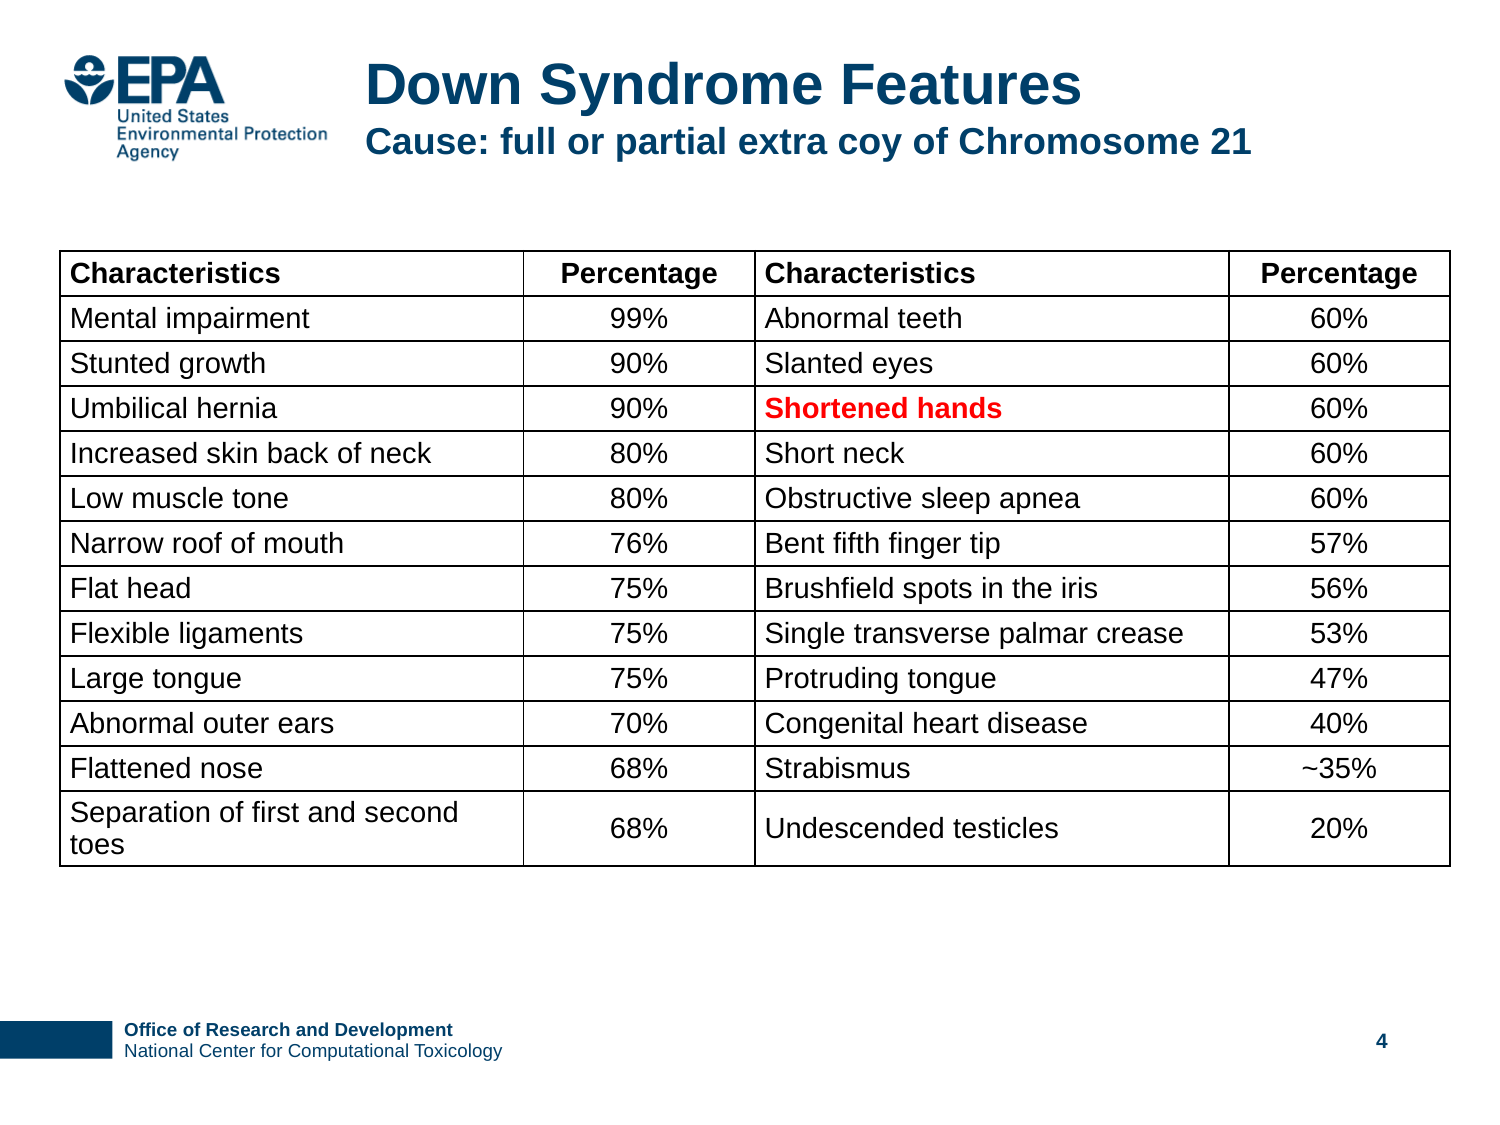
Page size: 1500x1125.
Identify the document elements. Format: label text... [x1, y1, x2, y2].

picture [0, 0, 1500, 1125]
table_cell Undescended testicles [756, 792, 1228, 865]
table_cell Stunted growth [61, 342, 523, 385]
table_cell Slanted eyes [756, 342, 1228, 385]
slide_number 4 [1074, 1020, 1388, 1059]
table_cell Separation of first and second toes [61, 792, 523, 865]
table_cell 60% [1230, 387, 1449, 430]
table_cell 56% [1230, 567, 1449, 610]
table_cell 20% [1230, 792, 1449, 865]
table_cell 75% [524, 612, 754, 655]
table_cell 53% [1230, 612, 1449, 655]
table_cell 60% [1230, 432, 1449, 475]
table_cell 68% [524, 792, 754, 865]
table_cell Brushfield spots in the iris [756, 567, 1228, 610]
table_cell 90% [524, 342, 754, 385]
table_cell Flexible ligaments [61, 612, 523, 655]
table_cell Low muscle tone [61, 477, 523, 520]
table_cell 76% [524, 522, 754, 565]
table_cell 60% [1230, 297, 1449, 340]
table_cell Mental impairment [61, 297, 523, 340]
table_cell 80% [524, 432, 754, 475]
table_cell 68% [524, 747, 754, 790]
table_cell Flattened nose [61, 747, 523, 790]
table_cell Strabismus [756, 747, 1228, 790]
table_cell ~35% [1230, 747, 1449, 790]
table_cell Large tongue [61, 657, 523, 700]
table_cell 40% [1230, 702, 1449, 745]
table_cell Abnormal teeth [756, 297, 1228, 340]
table_cell 75% [524, 657, 754, 700]
table_header Percentage [1230, 252, 1449, 295]
title Down Syndrome Features Cause: full or partial extra coy of Chromosome 21 [349, 87, 1388, 122]
table_cell 90% [524, 387, 754, 430]
table_cell 60% [1230, 342, 1449, 385]
table_cell 47% [1230, 657, 1449, 700]
table_header Percentage [524, 252, 754, 295]
table_cell 80% [524, 477, 754, 520]
table_cell Short neck [756, 432, 1228, 475]
table_cell Single transverse palmar crease [756, 612, 1228, 655]
table_cell Shortened hands [756, 387, 1228, 430]
table_cell Protruding tongue [756, 657, 1228, 700]
table_cell 57% [1230, 522, 1449, 565]
table_cell Increased skin back of neck [61, 432, 523, 475]
table_cell Congenital heart disease [756, 702, 1228, 745]
table_cell 70% [524, 702, 754, 745]
table_cell Abnormal outer ears [61, 702, 523, 745]
table_cell 99% [524, 297, 754, 340]
table_cell Narrow roof of mouth [61, 522, 523, 565]
table_cell Obstructive sleep apnea [756, 477, 1228, 520]
table_cell Flat head [61, 567, 523, 610]
table_cell 60% [1230, 477, 1449, 520]
table_header Characteristics [61, 252, 523, 295]
table_cell Umbilical hernia [61, 387, 523, 430]
table_cell Bent fifth finger tip [756, 522, 1228, 565]
table_cell 75% [524, 567, 754, 610]
table_header Characteristics [756, 252, 1228, 295]
